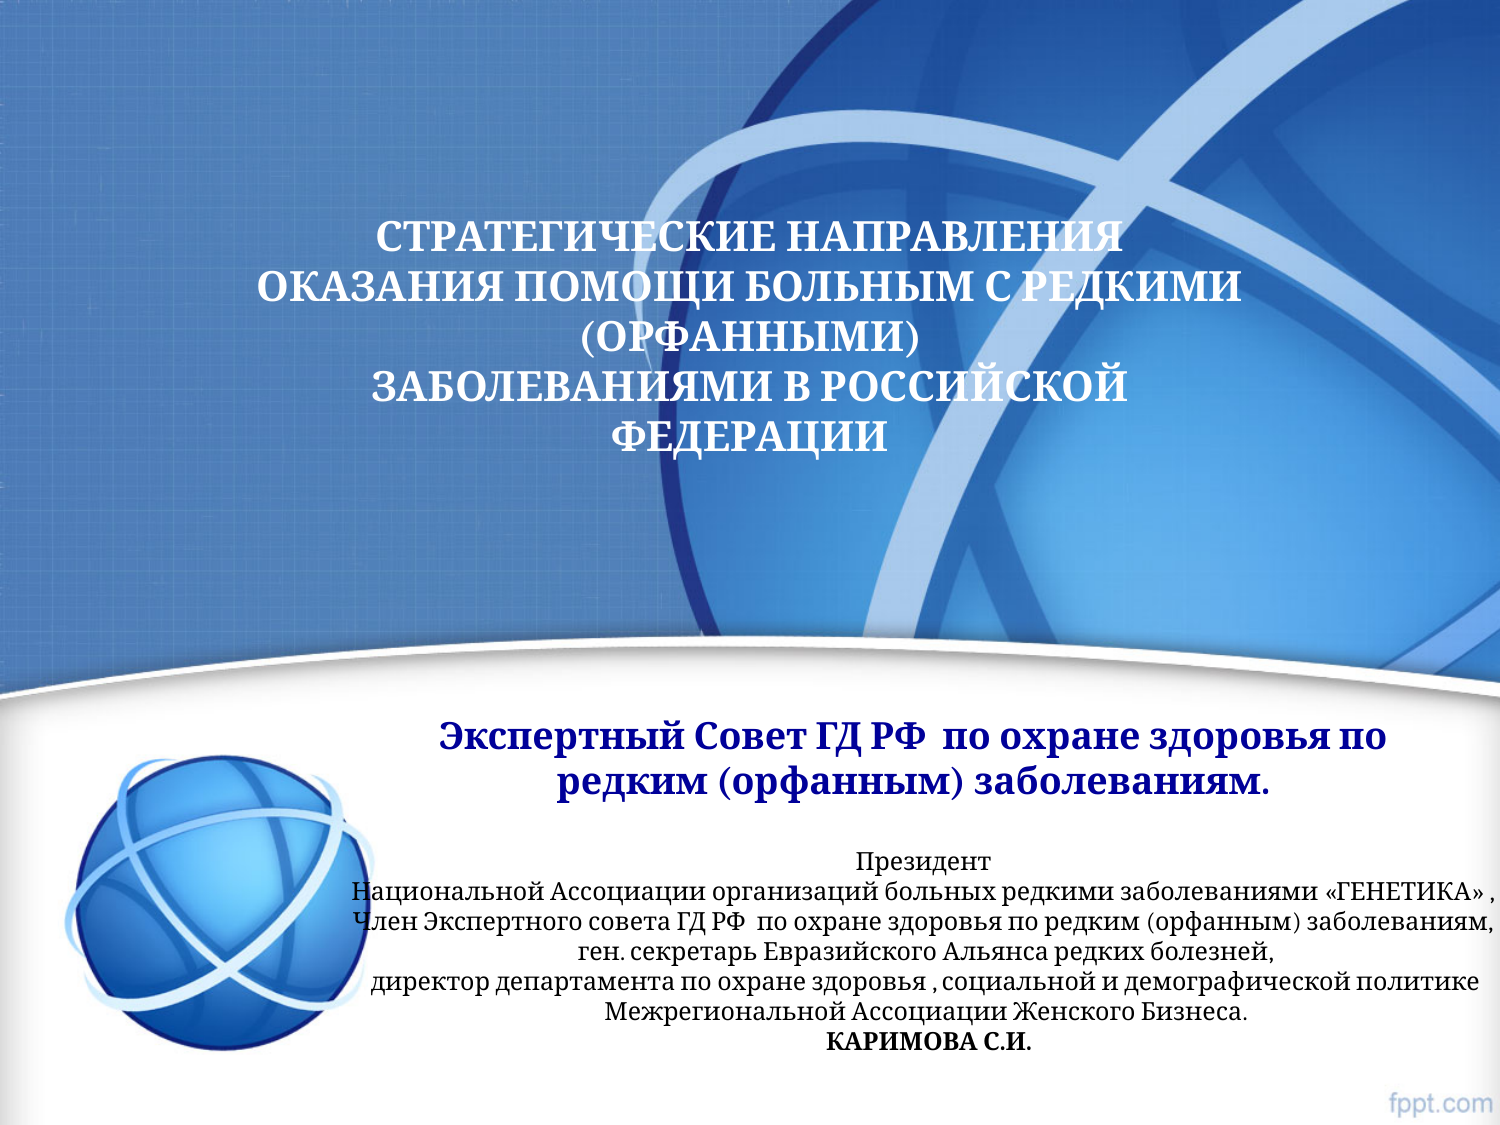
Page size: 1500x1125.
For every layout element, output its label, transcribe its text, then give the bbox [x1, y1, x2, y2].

text_box Экспертный Совет ГД РФ по охране здоровья по редким (орфанным) заболеваниям. [353, 704, 1473, 837]
text_box Президент Национальной Ассоциации организаций больных редкими заболеваниями «ГЕНЕТИКА» , Член Экспертного совета ГД РФ по охране здоровья по редким (орфанным) заболеваниям, ген. секретарь Евразийского Альянса редких болезней, директор департамента по охране здоровья , социальной и демографической политике Межрегиональной Ассоциации Женского Бизнеса. КАРИМОВА С.И. [336, 838, 1500, 1063]
title СТРАТЕГИЧЕСКИЕ НАПРАВЛЕНИЯ ОКАЗАНИЯ ПОМОЩИ БОЛЬНЫМ С РЕДКИМИ (ОРФАННЫМИ) ЗАБОЛЕВАНИЯМИ В РОССИЙСКОЙ ФЕДЕРАЦИИ [218, 222, 1282, 448]
picture [0, 0, 1500, 1125]
text_box [643, 1063, 1500, 1125]
